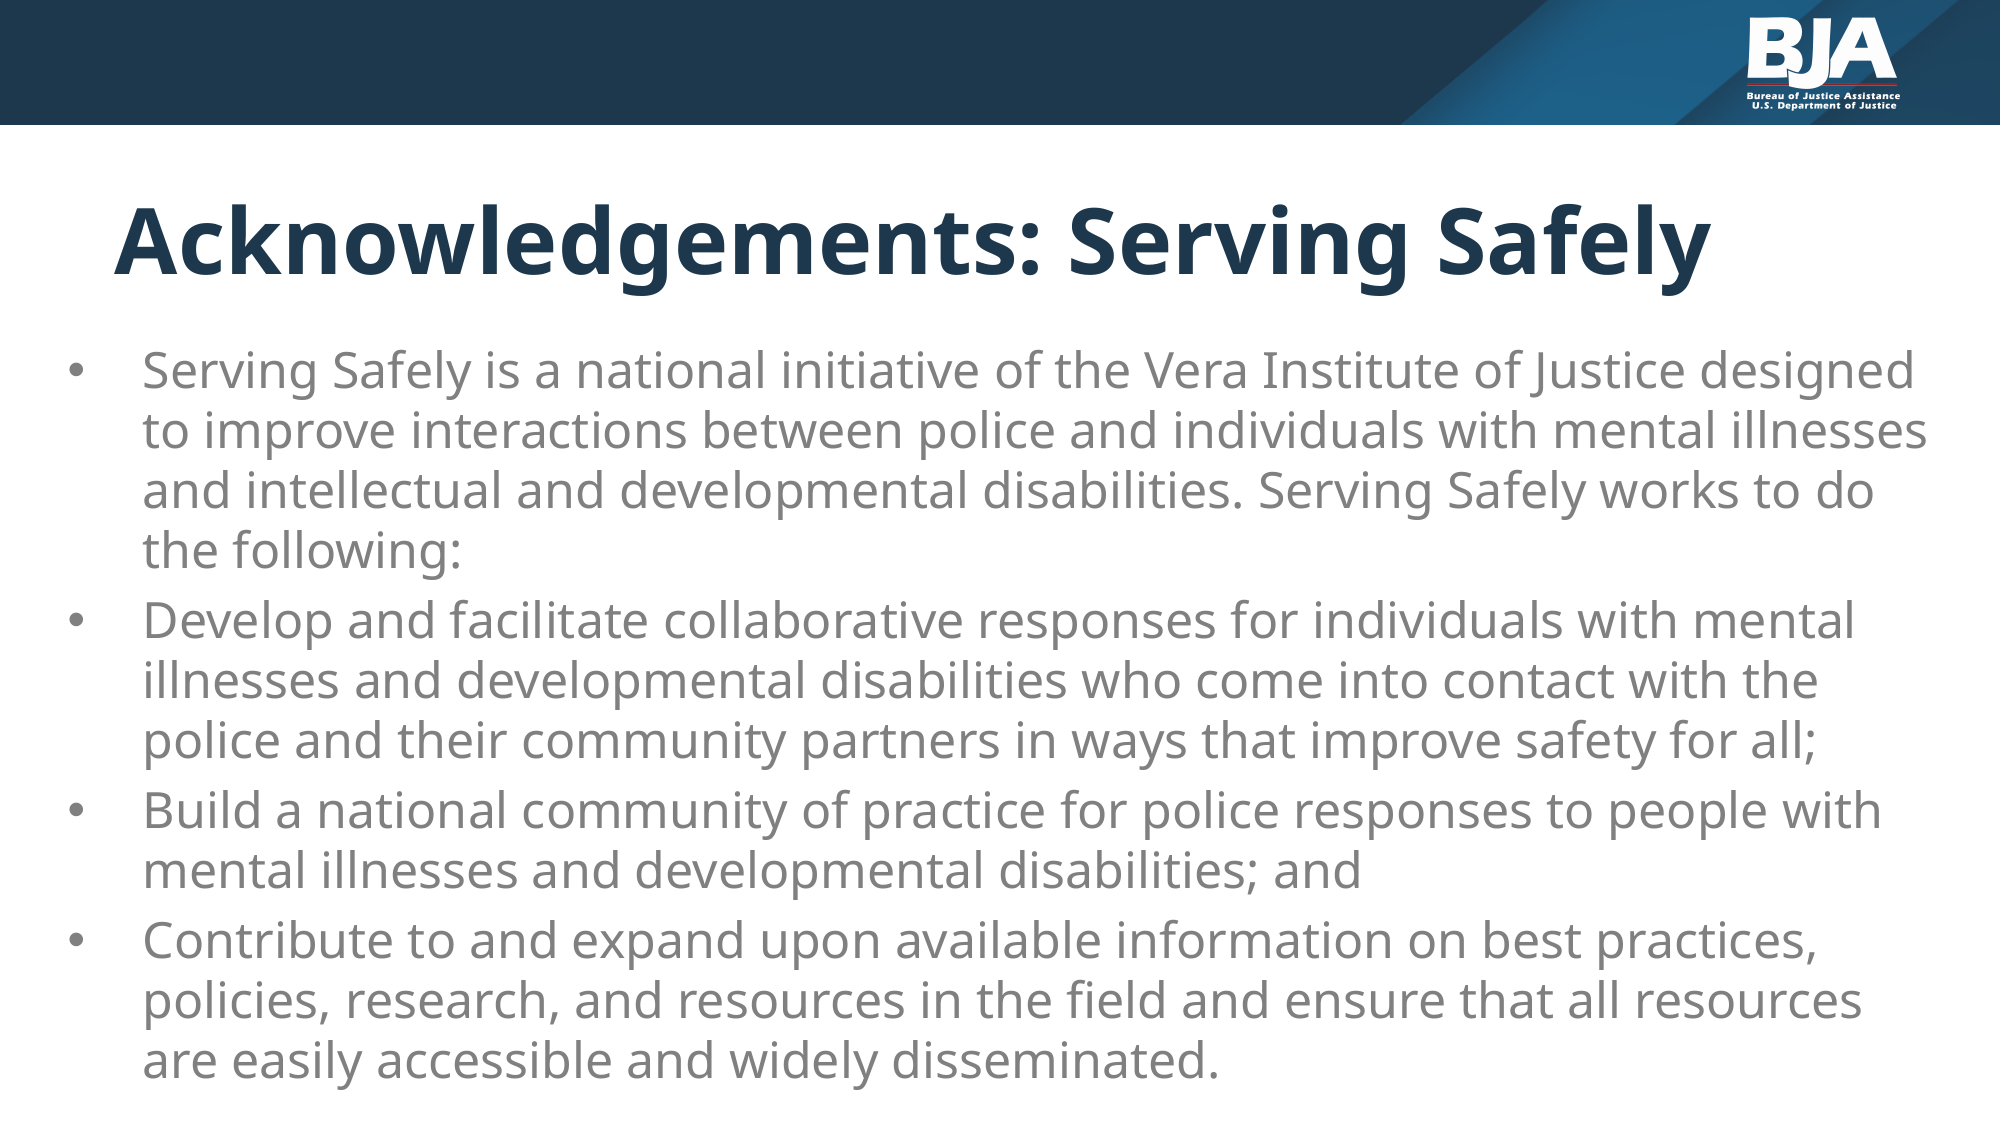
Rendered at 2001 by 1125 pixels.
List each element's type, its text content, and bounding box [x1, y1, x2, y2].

title Acknowledgements: Serving Safely [99, 143, 1900, 331]
picture [0, 0, 2000, 125]
list Serving Safely is a national initiative of the Vera Institute of Justice designed to improve interactions between police and individuals with mental illnesses and intellectual and developmental disabilities. Serving Safely works to do the following: Develop and facilitate collaborative responses for individuals with mental illnesses and developmental disabilities who come into contact with the police and their community partners in ways that improve safety for all; Build a national community of practice for police responses to people with mental illnesses and developmental disabilities; and Contribute to and expand upon available information on best practices, policies, research, and resources in the field and ensure that all resources are easily accessible and widely disseminated. [52, 331, 1959, 1093]
